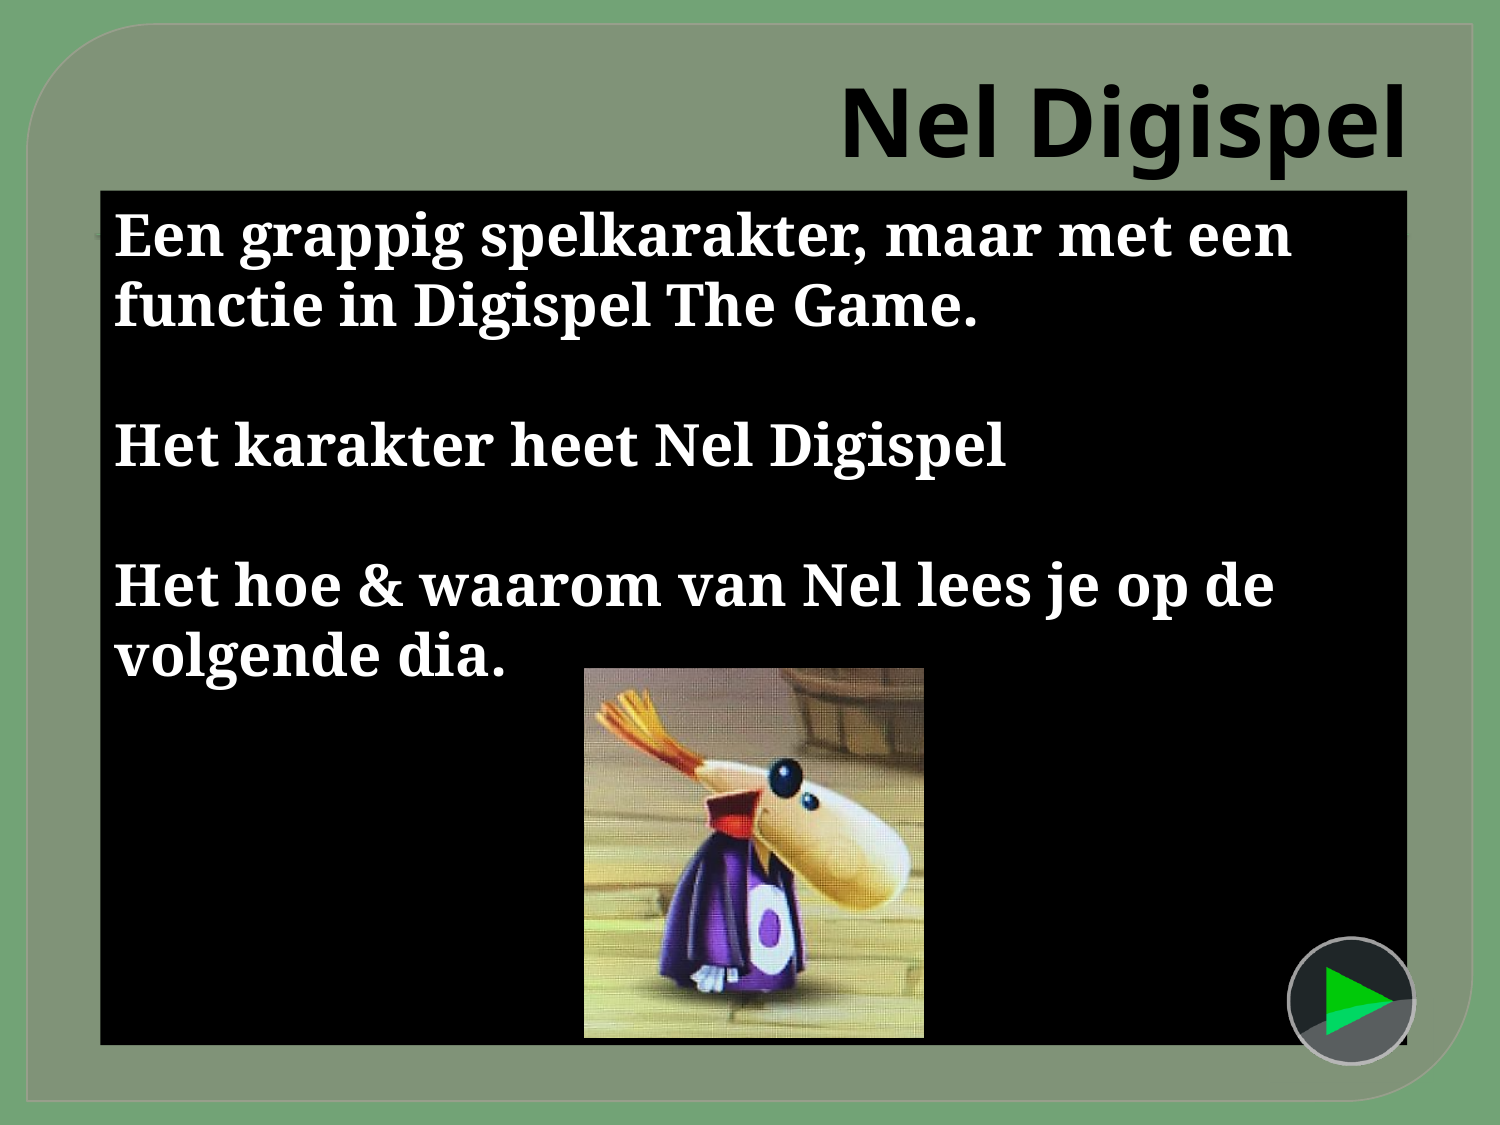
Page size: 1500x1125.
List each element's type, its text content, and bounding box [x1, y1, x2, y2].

text_box Een grappig spelkarakter, maar met een functie in Digispel The Game. Het karakter heet Nel Digispel Het hoe & waarom van Nel lees je op de volgende dia. [100, 190, 1408, 1046]
picture [1269, 917, 1434, 1083]
picture [584, 668, 924, 1038]
title Nel Digispel [75, 45, 1425, 185]
